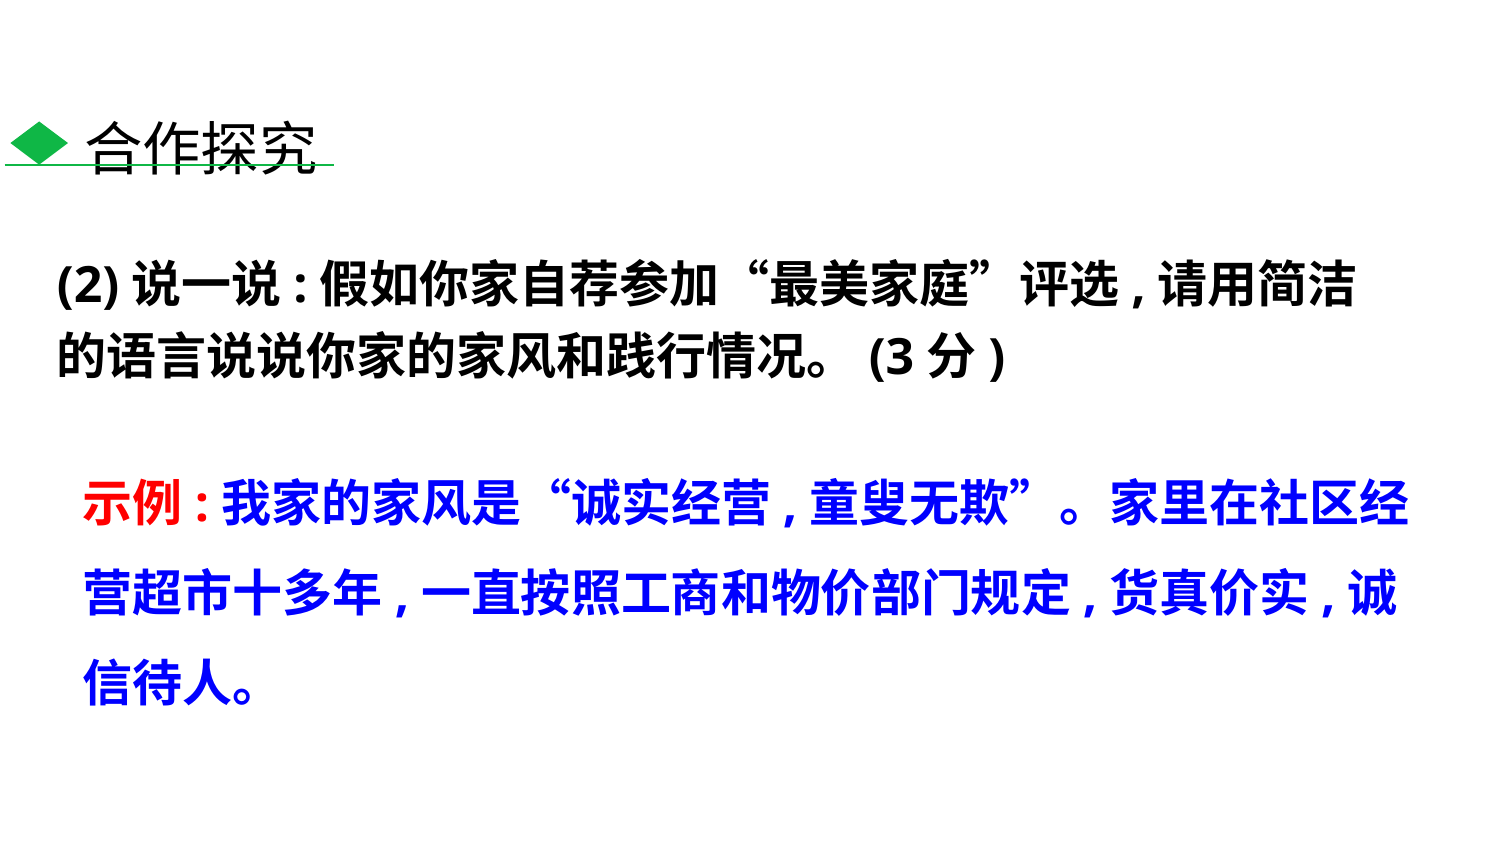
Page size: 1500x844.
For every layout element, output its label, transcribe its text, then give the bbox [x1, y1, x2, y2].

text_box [4, 105, 334, 191]
text_box 示例:我家的家风是“诚实经营,童叟无欺”。家里在社区经营超市十多年,一直按照工商和物价部门规定,货真价实,诚信待人。 [68, 433, 1439, 719]
text_box (2)说一说:假如你家自荐参加“最美家庭”评选,请用简洁的语言说说你家的家风和践行情况。(3分) [42, 232, 1412, 392]
